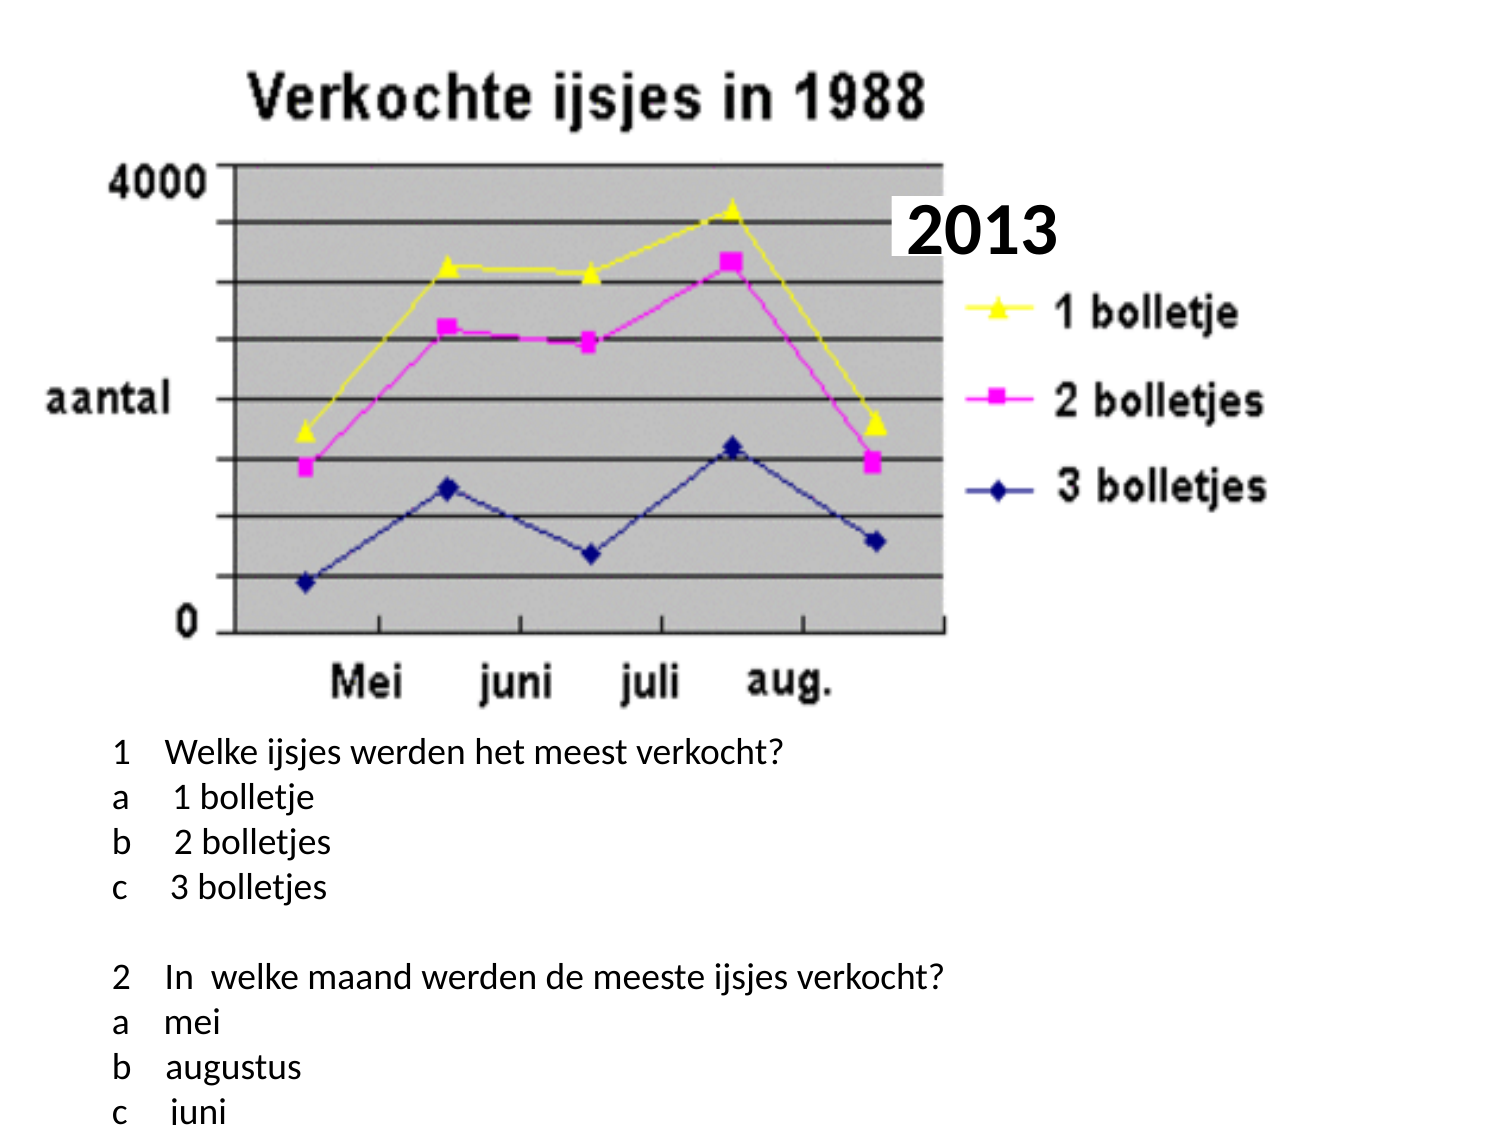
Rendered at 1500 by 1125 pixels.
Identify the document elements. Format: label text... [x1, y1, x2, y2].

text_box 1 Welke ijsjes werden het meest verkocht? a 1 bolletje b 2 bolletjes c 3 bolletjes 2 In welke maand werden de meeste ijsjes verkocht? a mei b augustus c juni I [97, 719, 1428, 1121]
picture [0, 2, 1291, 734]
